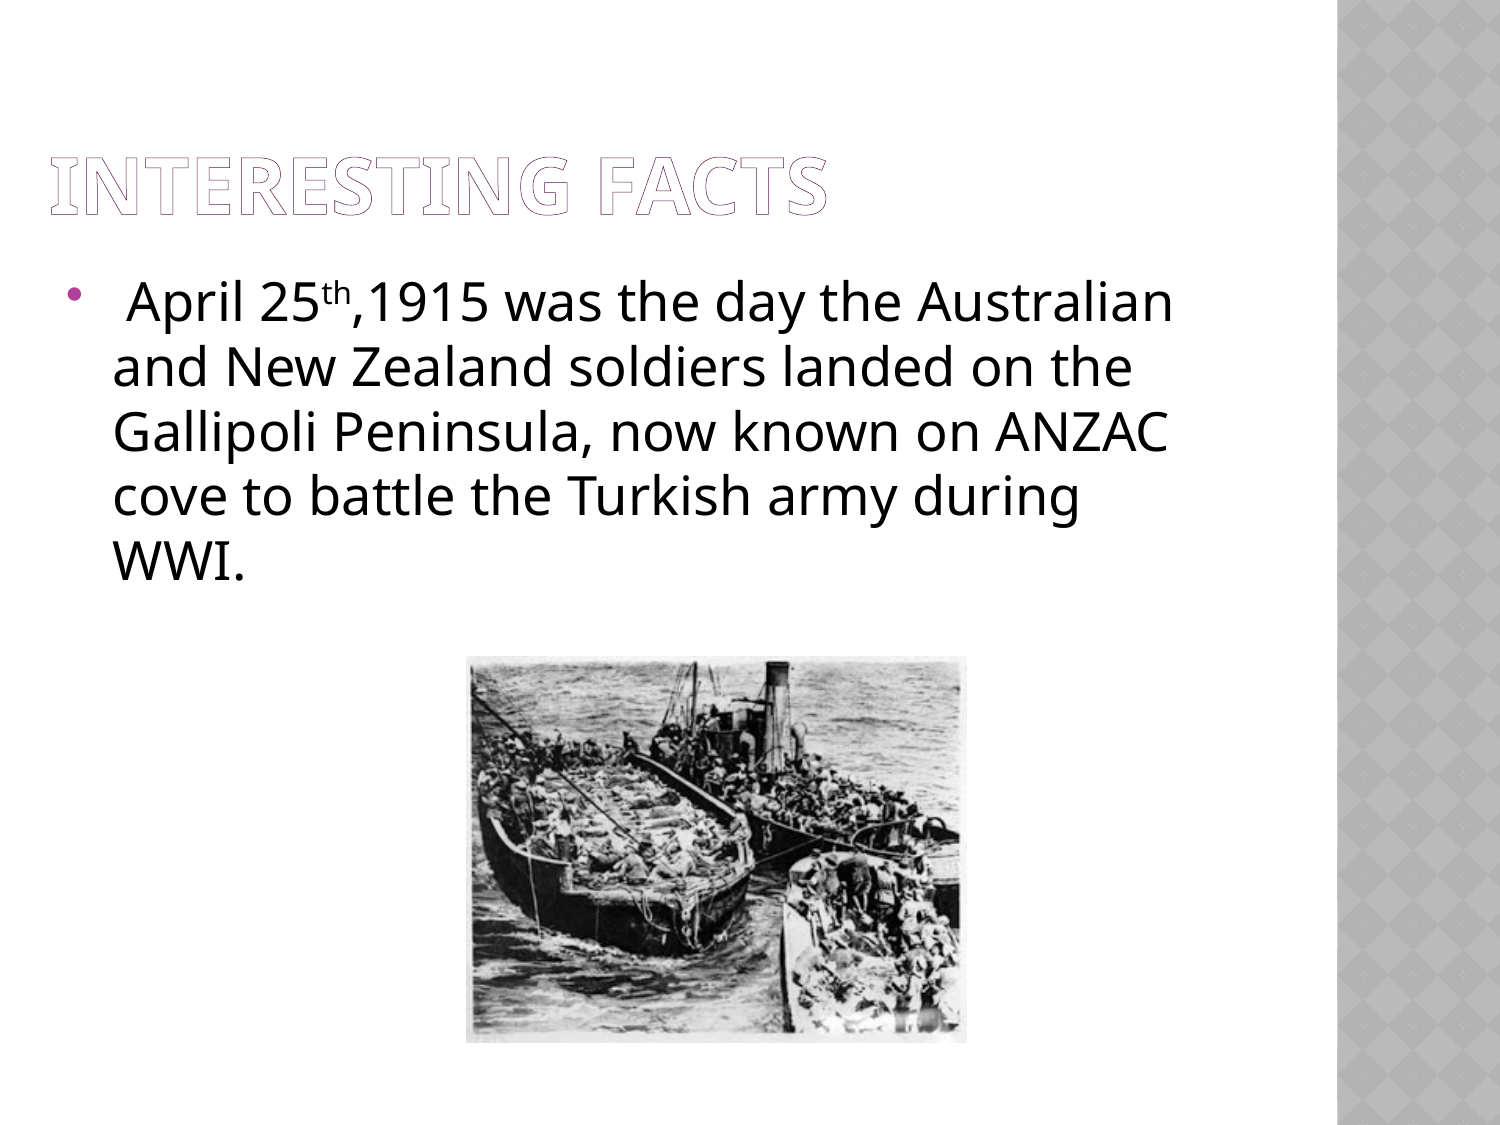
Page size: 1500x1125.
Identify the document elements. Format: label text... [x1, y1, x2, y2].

list April 25th,1915 was the day the Australian and New Zealand soldiers landed on the Gallipoli Peninsula, now known on ANZAC cove to battle the Turkish army during WWI. [53, 259, 1241, 1055]
title Interesting facts [41, 42, 1194, 231]
picture [466, 656, 967, 1044]
